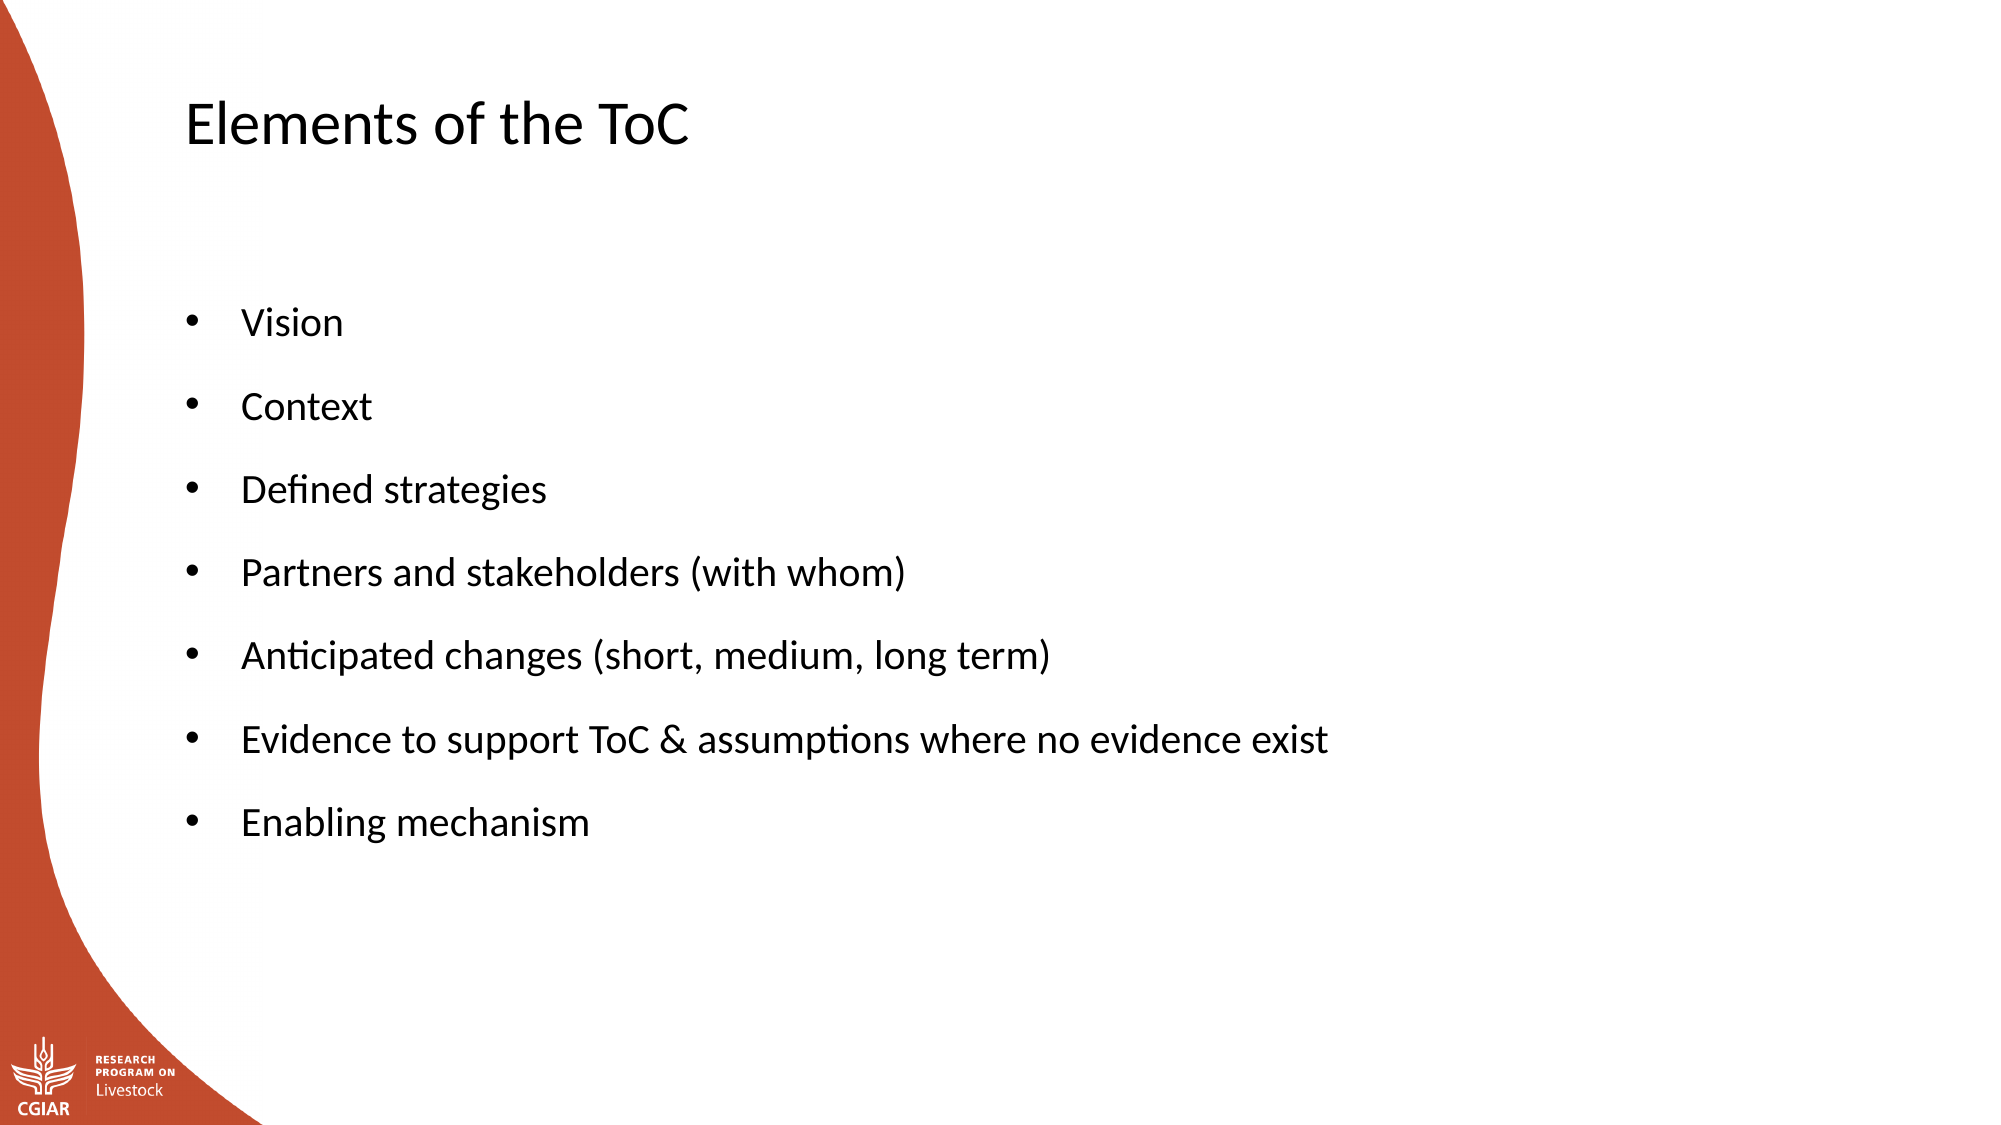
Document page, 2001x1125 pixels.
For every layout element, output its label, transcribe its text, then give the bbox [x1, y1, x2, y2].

list Vision Context Defined strategies Partners and stakeholders (with whom) Anticipated changes (short, medium, long term) Evidence to support ToC & assumptions where no evidence exist Enabling mechanism [170, 262, 1883, 1013]
list Elements of the ToC [170, 75, 1900, 263]
picture [0, 0, 263, 1125]
